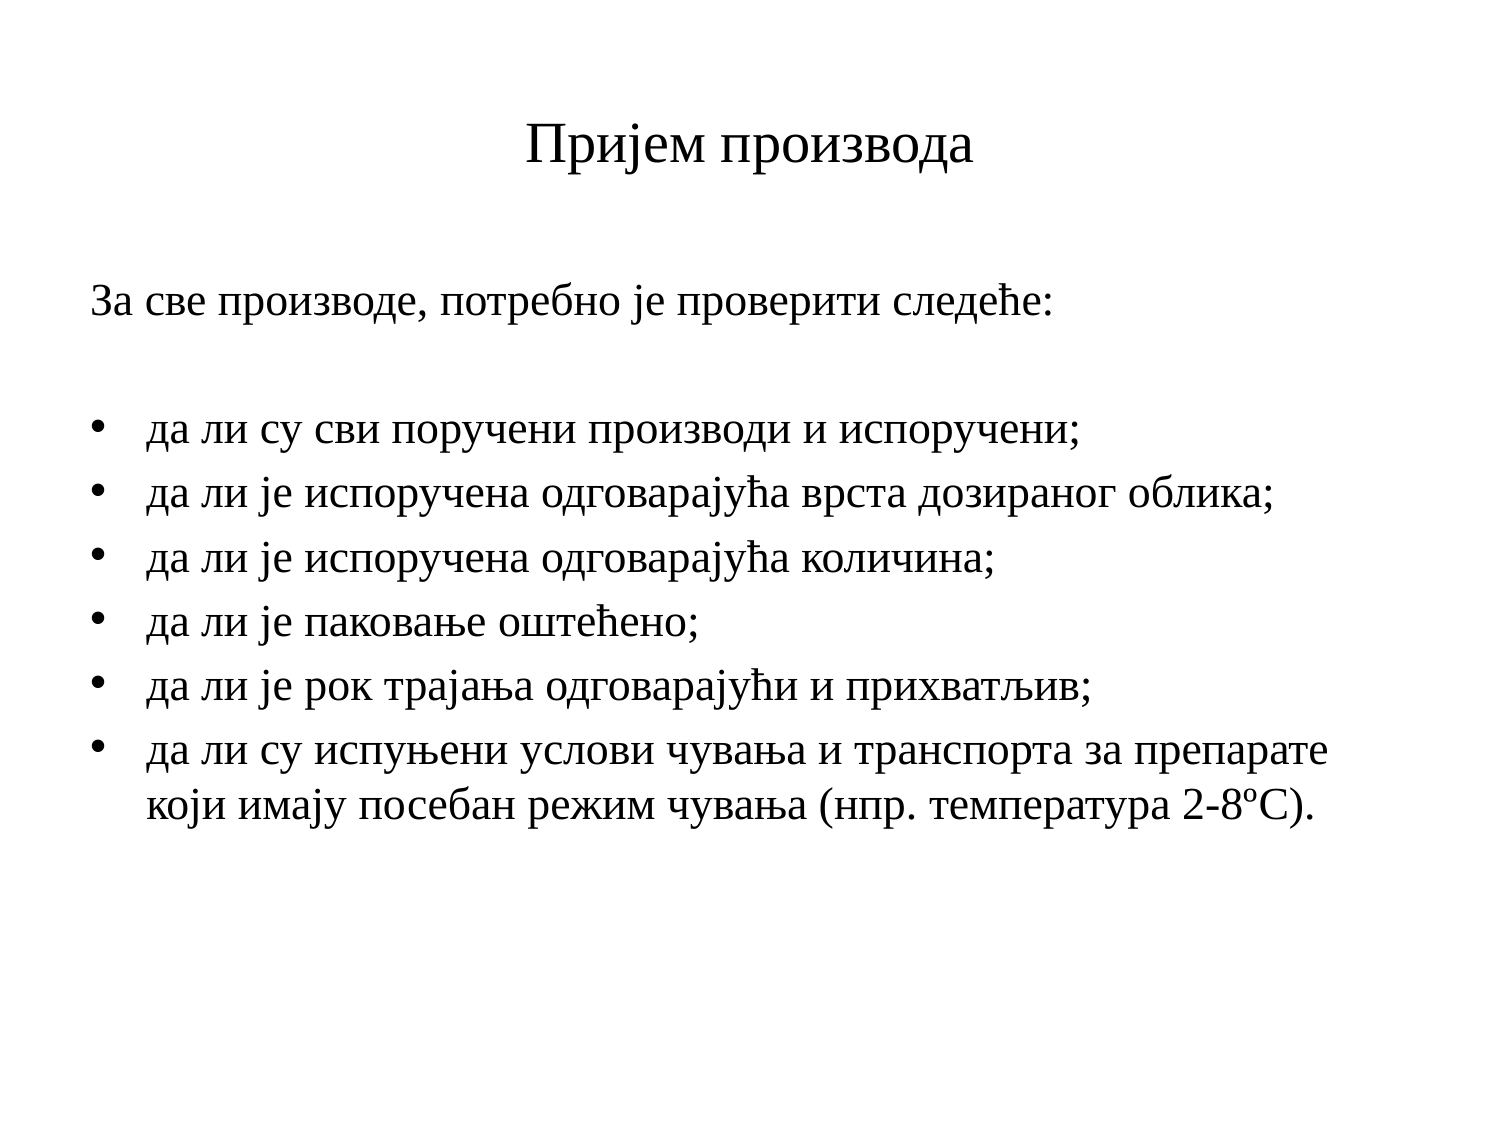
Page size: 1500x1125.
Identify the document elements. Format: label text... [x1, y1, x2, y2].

title Пријем производа [75, 45, 1425, 233]
list За све производе, потребно је проверити следеће: да ли су сви поручени производи и испоручени; да ли је испоручена одговарајућа врста дозираног облика; да ли је испоручена одговарајућа количина; да ли је паковање оштећено; да ли је рок трајања одговарајући и прихватљив; да ли су испуњени услови чувања и транспорта за препарате који имају посебан режим чувања (нпр. температура 2-8ºС). [75, 262, 1425, 1005]
